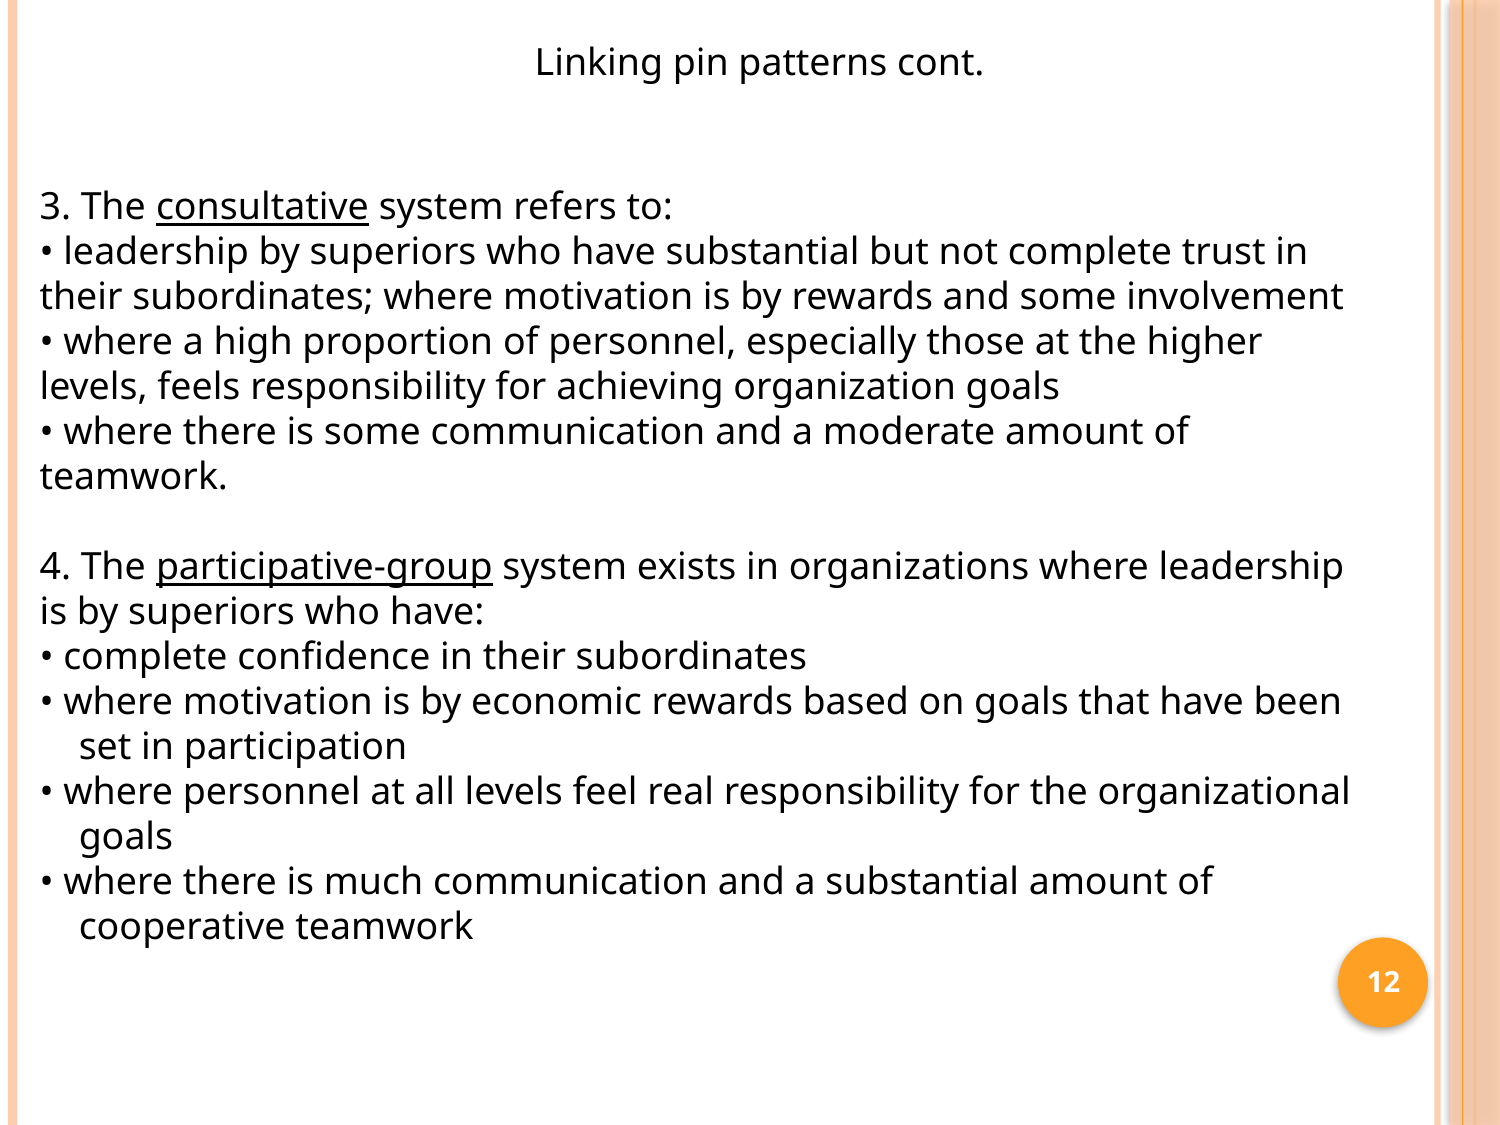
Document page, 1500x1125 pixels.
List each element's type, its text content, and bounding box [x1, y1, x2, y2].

text_box Linking pin patterns cont. [519, 30, 1000, 91]
slide_number 12 [1333, 940, 1434, 1027]
text_box 3. The consultative system refers to: • leadership by superiors who have substantial but not complete trust in their subordinates; where motivation is by rewards and some involvement • where a high proportion of personnel, especially those at the higher levels, feels responsibility for achieving organization goals • where there is some communication and a moderate amount of teamwork. 4. The participative-group system exists in organizations where leadership is by superiors who have: • complete confidence in their subordinates • where motivation is by economic rewards based on goals that have been set in participation • where personnel at all levels feel real responsibility for the organizational goals • where there is much communication and a substantial amount of cooperative teamwork [24, 174, 1388, 955]
